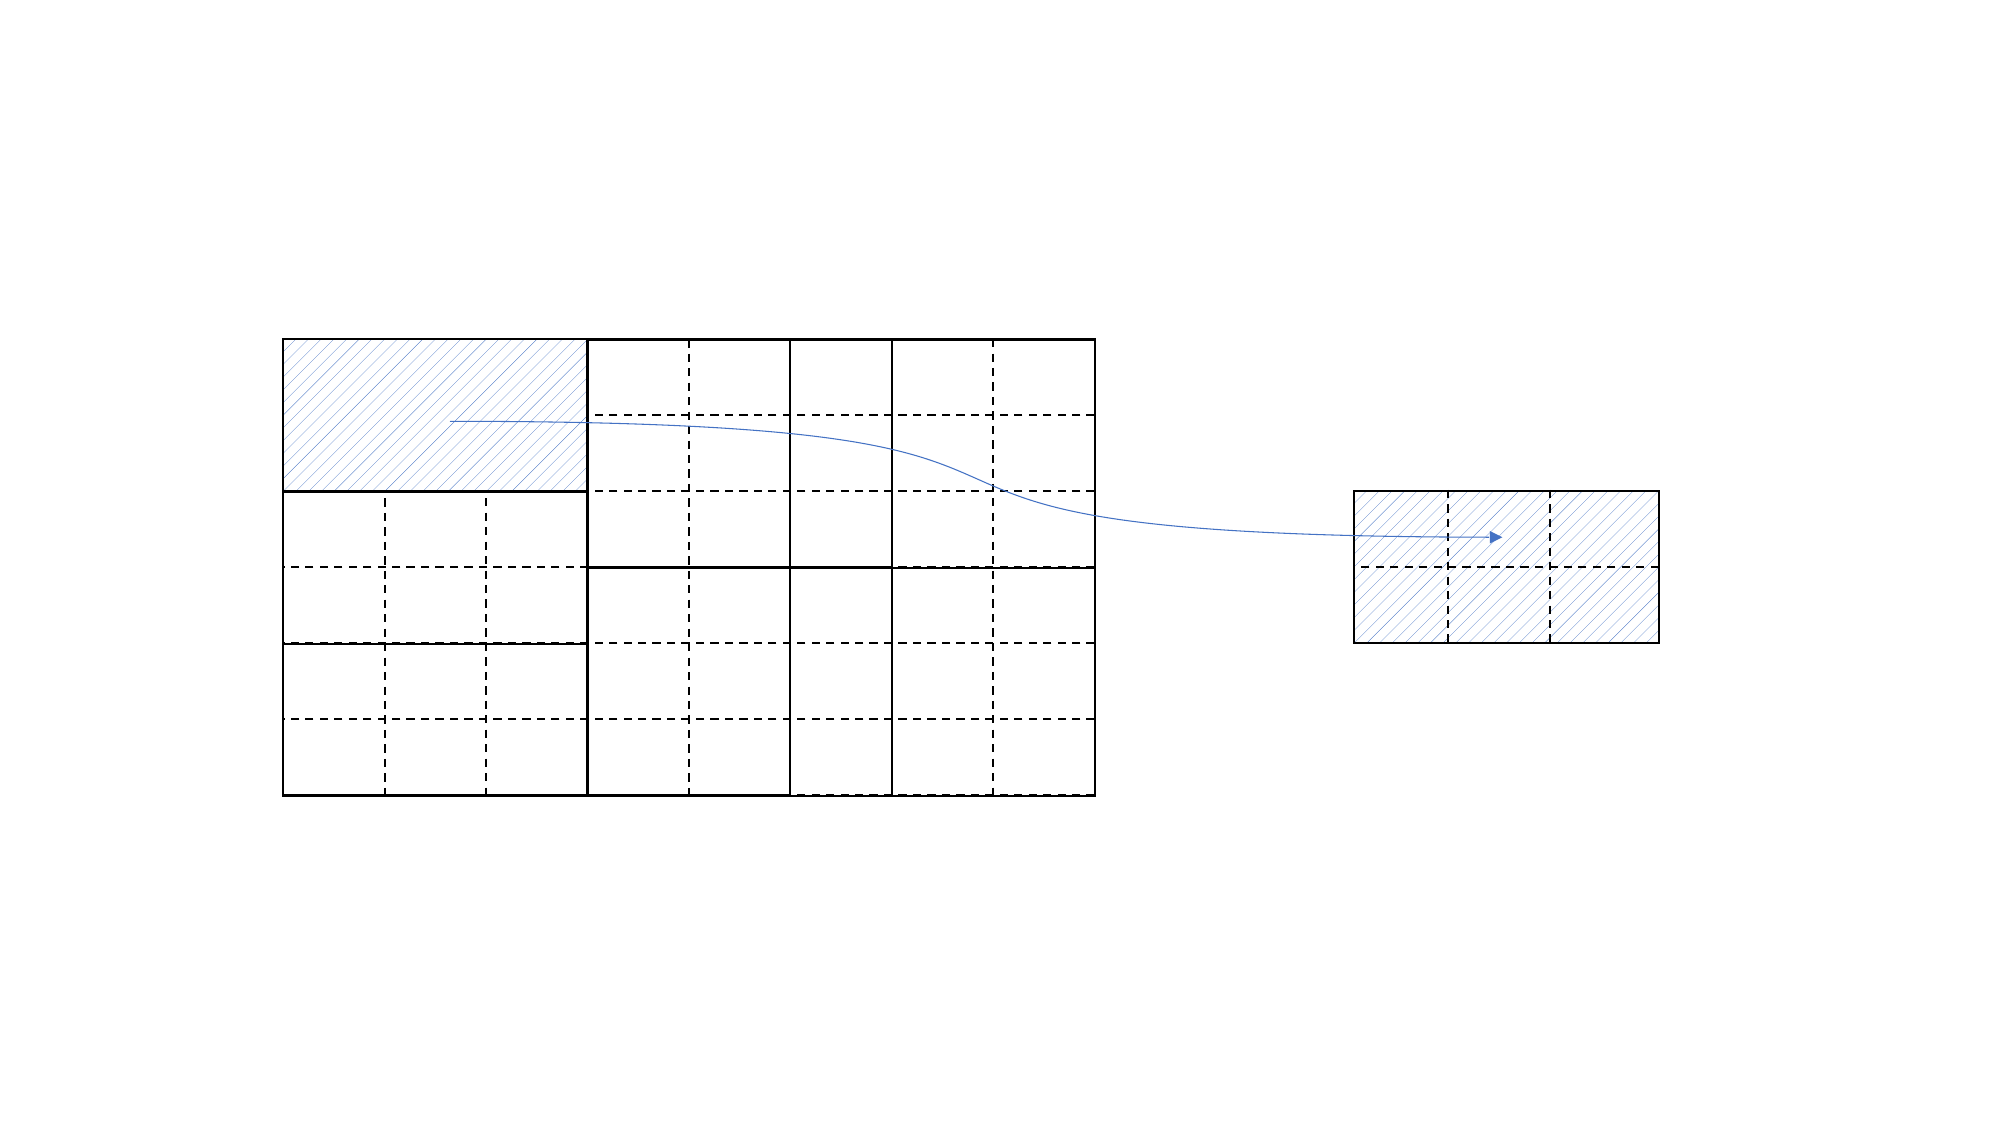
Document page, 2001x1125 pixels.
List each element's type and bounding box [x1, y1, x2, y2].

text_box [1448, 567, 1550, 642]
text_box [1353, 490, 1660, 644]
text_box [449, 421, 1503, 538]
text_box [1448, 489, 1550, 566]
text_box [283, 339, 1095, 796]
